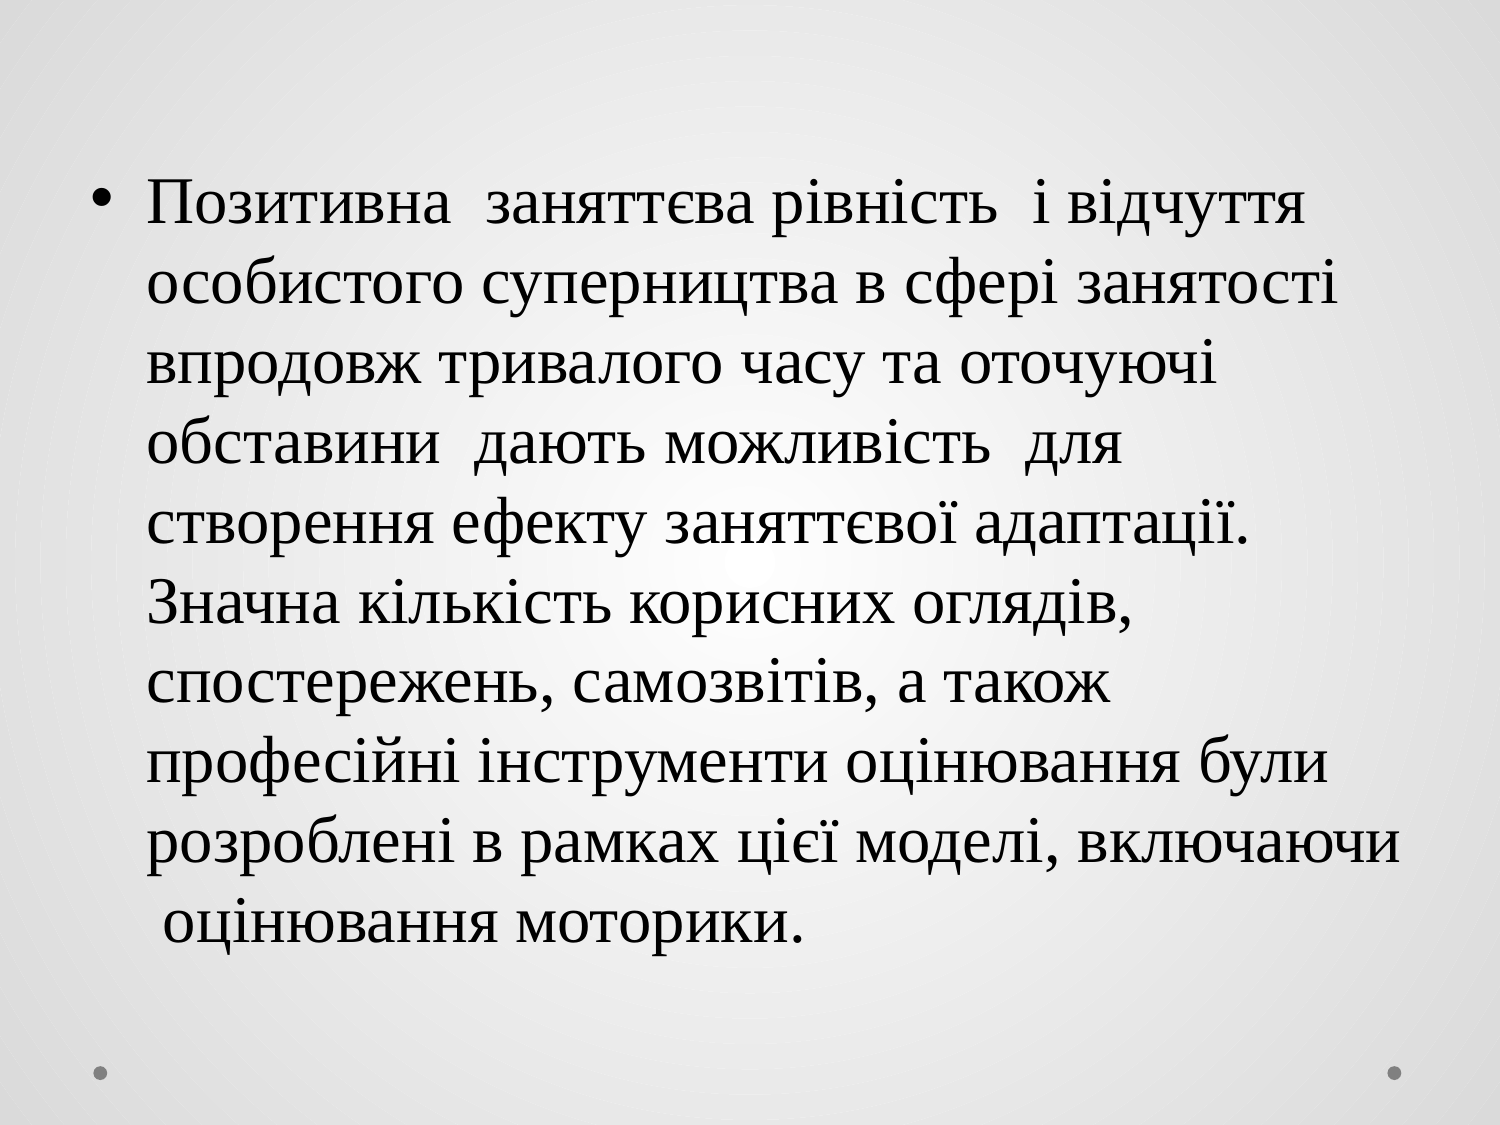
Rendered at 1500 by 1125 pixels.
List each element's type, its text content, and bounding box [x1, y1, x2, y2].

list Позитивна заняттєва рівність і відчуття особистого суперництва в сфері занятості впродовж тривалого часу та оточуючі обставини дають можливість для створення ефекту заняттєвої адаптації. Значна кількість корисних оглядів, спостережень, самозвітів, а також професійні інструменти оцінювання були розроблені в рамках цієї моделі, включаючи оцінювання моторики. [75, 149, 1425, 1005]
